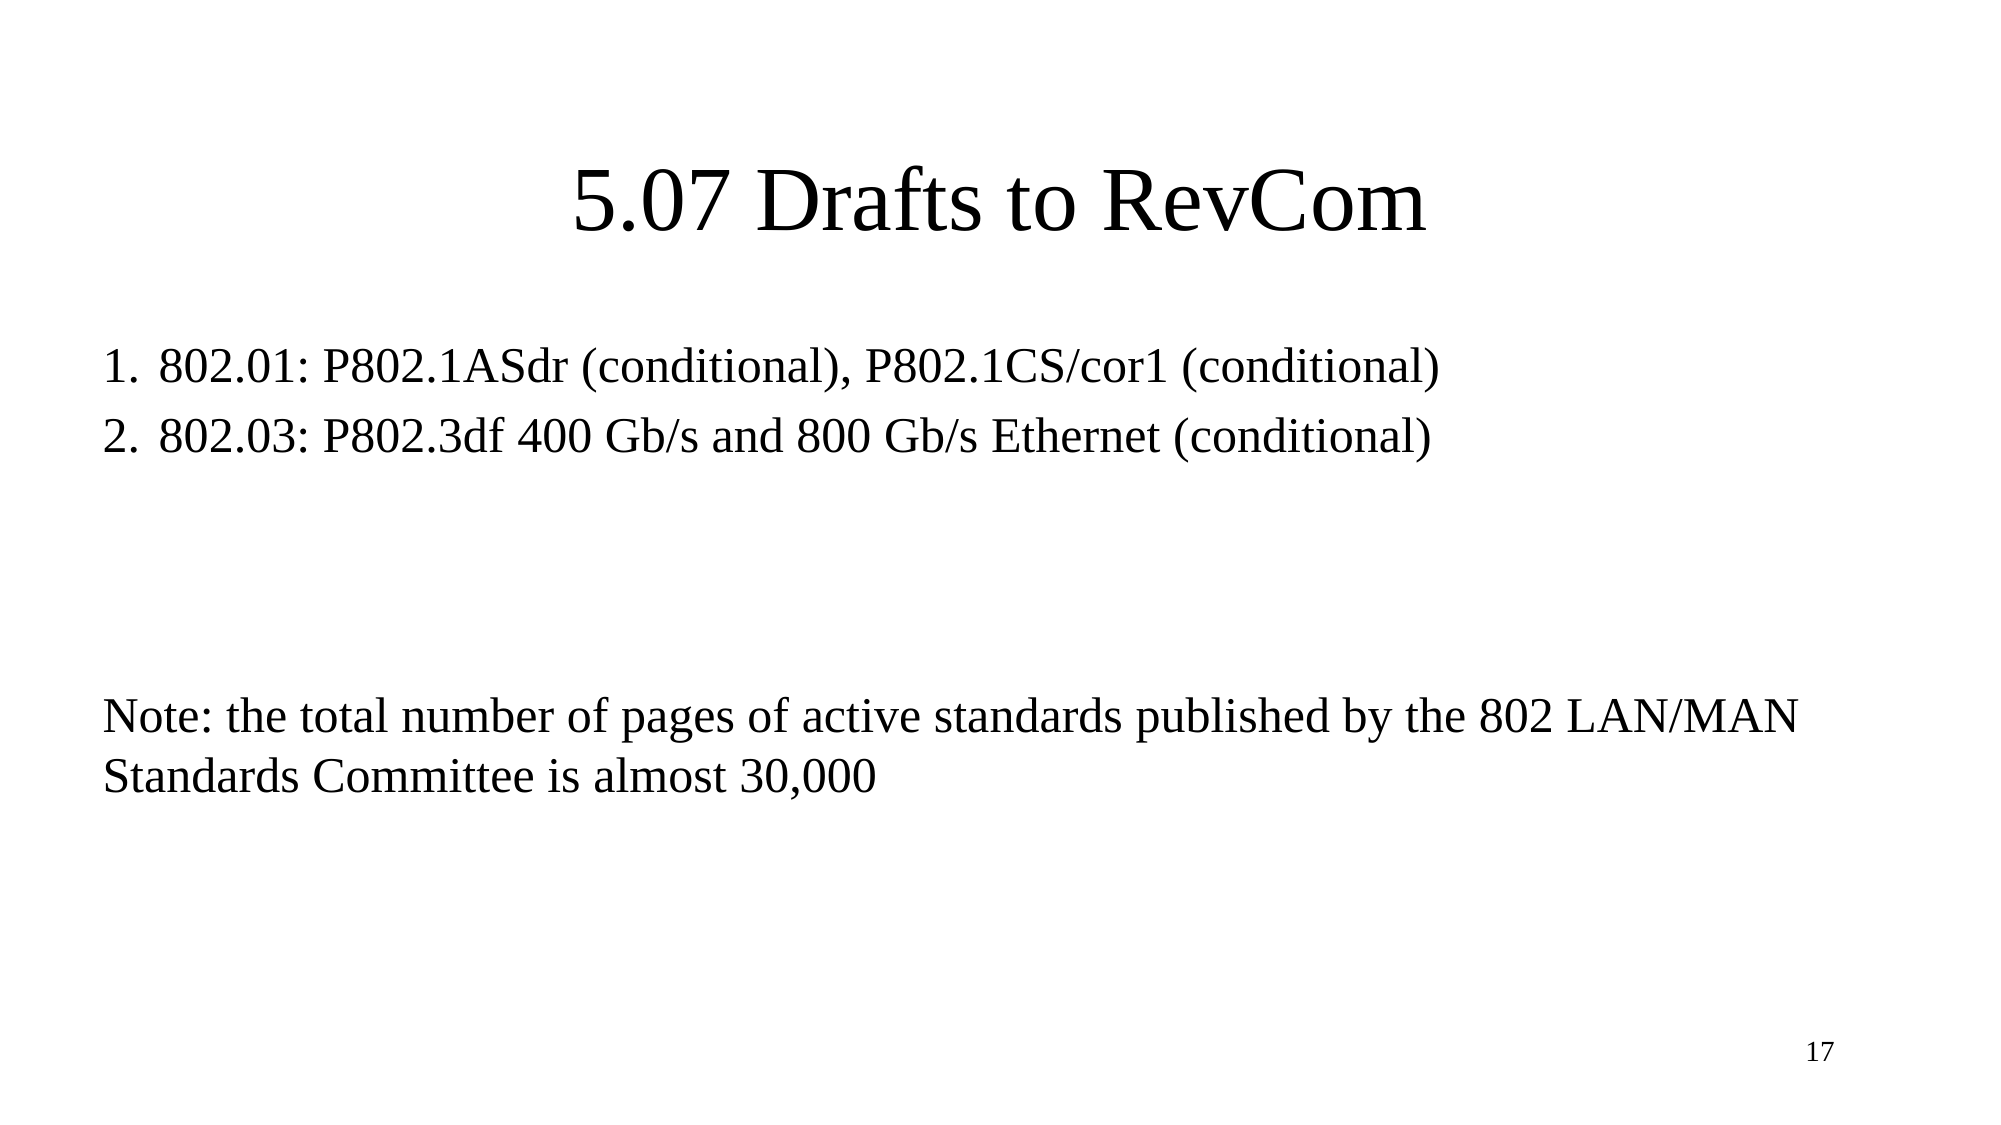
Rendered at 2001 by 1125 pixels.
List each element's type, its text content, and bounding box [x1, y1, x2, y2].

list 802.01: P802.1ASdr (conditional), P802.1CS/cor1 (conditional) 802.03: P802.3df 400 Gb/s and 800 Gb/s Ethernet (conditional) Note: the total number of pages of active standards published by the 802 LAN/MAN Standards Committee is almost 30,000 [87, 324, 1901, 1001]
title 5.07 Drafts to RevCom [149, 99, 1851, 288]
slide_number 17 [1433, 1024, 1851, 1101]
